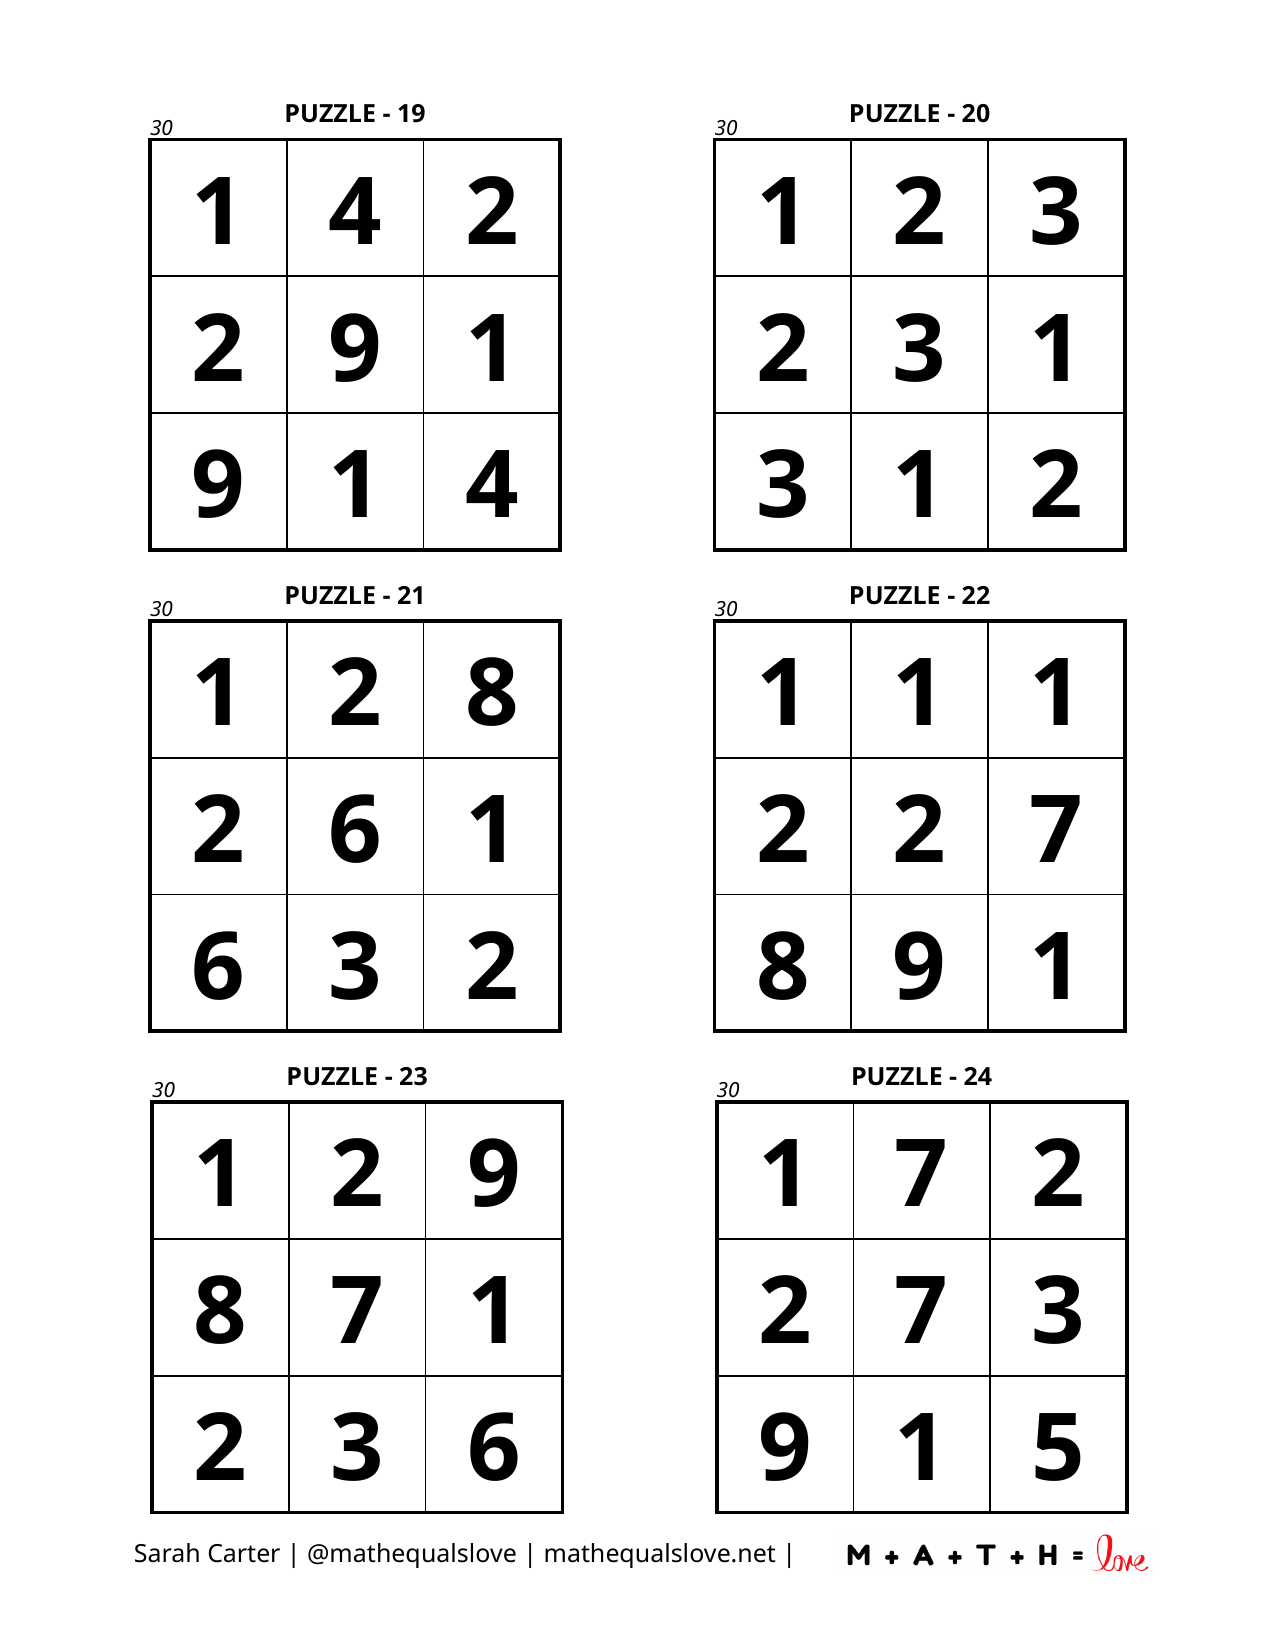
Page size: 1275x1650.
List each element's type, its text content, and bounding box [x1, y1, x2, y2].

table_cell 2 [152, 759, 286, 894]
table_cell 1 [989, 895, 1123, 1029]
table_cell 1 [989, 277, 1123, 412]
table_header 1 [154, 1104, 288, 1238]
table_header 8 [424, 623, 558, 757]
table_cell 3 [290, 1377, 425, 1511]
table_cell 3 [991, 1240, 1125, 1375]
table_cell 8 [716, 895, 850, 1029]
table_header 1 [152, 623, 286, 757]
table_cell 7 [854, 1240, 989, 1375]
text_box 30 [714, 114, 923, 140]
table_header 3 [989, 141, 1123, 275]
table_header 9 [426, 1104, 561, 1238]
table_header 1 [989, 623, 1123, 757]
table_header 2 [424, 141, 558, 275]
table_cell 6 [152, 895, 286, 1029]
table_cell 1 [854, 1377, 989, 1511]
picture [835, 1532, 1157, 1576]
table_cell 3 [288, 895, 423, 1029]
text_box PUZZLE - 23 [152, 1060, 563, 1091]
table_header 2 [290, 1104, 425, 1238]
text_box Sarah Carter | @mathequalslove | mathequalslove.net | [119, 1529, 1199, 1575]
table_header 1 [852, 623, 987, 757]
text_box 30 [716, 1077, 925, 1103]
text_box PUZZLE - 21 [149, 579, 561, 610]
table_cell 9 [288, 277, 423, 412]
text_box PUZZLE - 24 [716, 1060, 1128, 1091]
table_header 7 [854, 1104, 989, 1238]
text_box 30 [149, 114, 359, 140]
table_cell 6 [426, 1377, 561, 1511]
table_cell 9 [152, 414, 286, 548]
table_cell 2 [989, 414, 1123, 548]
text_box PUZZLE - 19 [149, 97, 561, 128]
table_cell 2 [154, 1377, 288, 1511]
table_cell 1 [852, 414, 987, 548]
table_header 2 [852, 141, 987, 275]
table_cell 5 [991, 1377, 1125, 1511]
text_box 30 [149, 595, 359, 621]
text_box 30 [152, 1077, 361, 1103]
table_cell 9 [852, 895, 987, 1029]
table_cell 6 [288, 759, 423, 894]
table_cell 1 [426, 1240, 561, 1375]
table_cell 2 [719, 1240, 853, 1375]
table_cell 4 [424, 414, 558, 548]
text_box PUZZLE - 20 [714, 97, 1125, 128]
table_header 1 [719, 1104, 853, 1238]
table_cell 2 [424, 895, 558, 1029]
table_header 1 [152, 141, 286, 275]
table_cell 2 [852, 759, 987, 894]
table_cell 2 [716, 759, 850, 894]
table_cell 1 [424, 277, 558, 412]
table_header 1 [716, 623, 850, 757]
table_cell 9 [719, 1377, 853, 1511]
table_cell 7 [290, 1240, 425, 1375]
table_header 4 [288, 141, 423, 275]
table_cell 1 [424, 759, 558, 894]
table_cell 3 [852, 277, 987, 412]
table_cell 3 [716, 414, 850, 548]
text_box PUZZLE - 22 [714, 579, 1125, 610]
table_cell 2 [716, 277, 850, 412]
table_header 2 [991, 1104, 1125, 1238]
table_header 2 [288, 623, 423, 757]
table_cell 7 [989, 759, 1123, 894]
table_cell 8 [154, 1240, 288, 1375]
text_box 30 [714, 595, 923, 621]
table_cell 1 [288, 414, 423, 548]
table_cell 2 [152, 277, 286, 412]
table_header 1 [716, 141, 850, 275]
